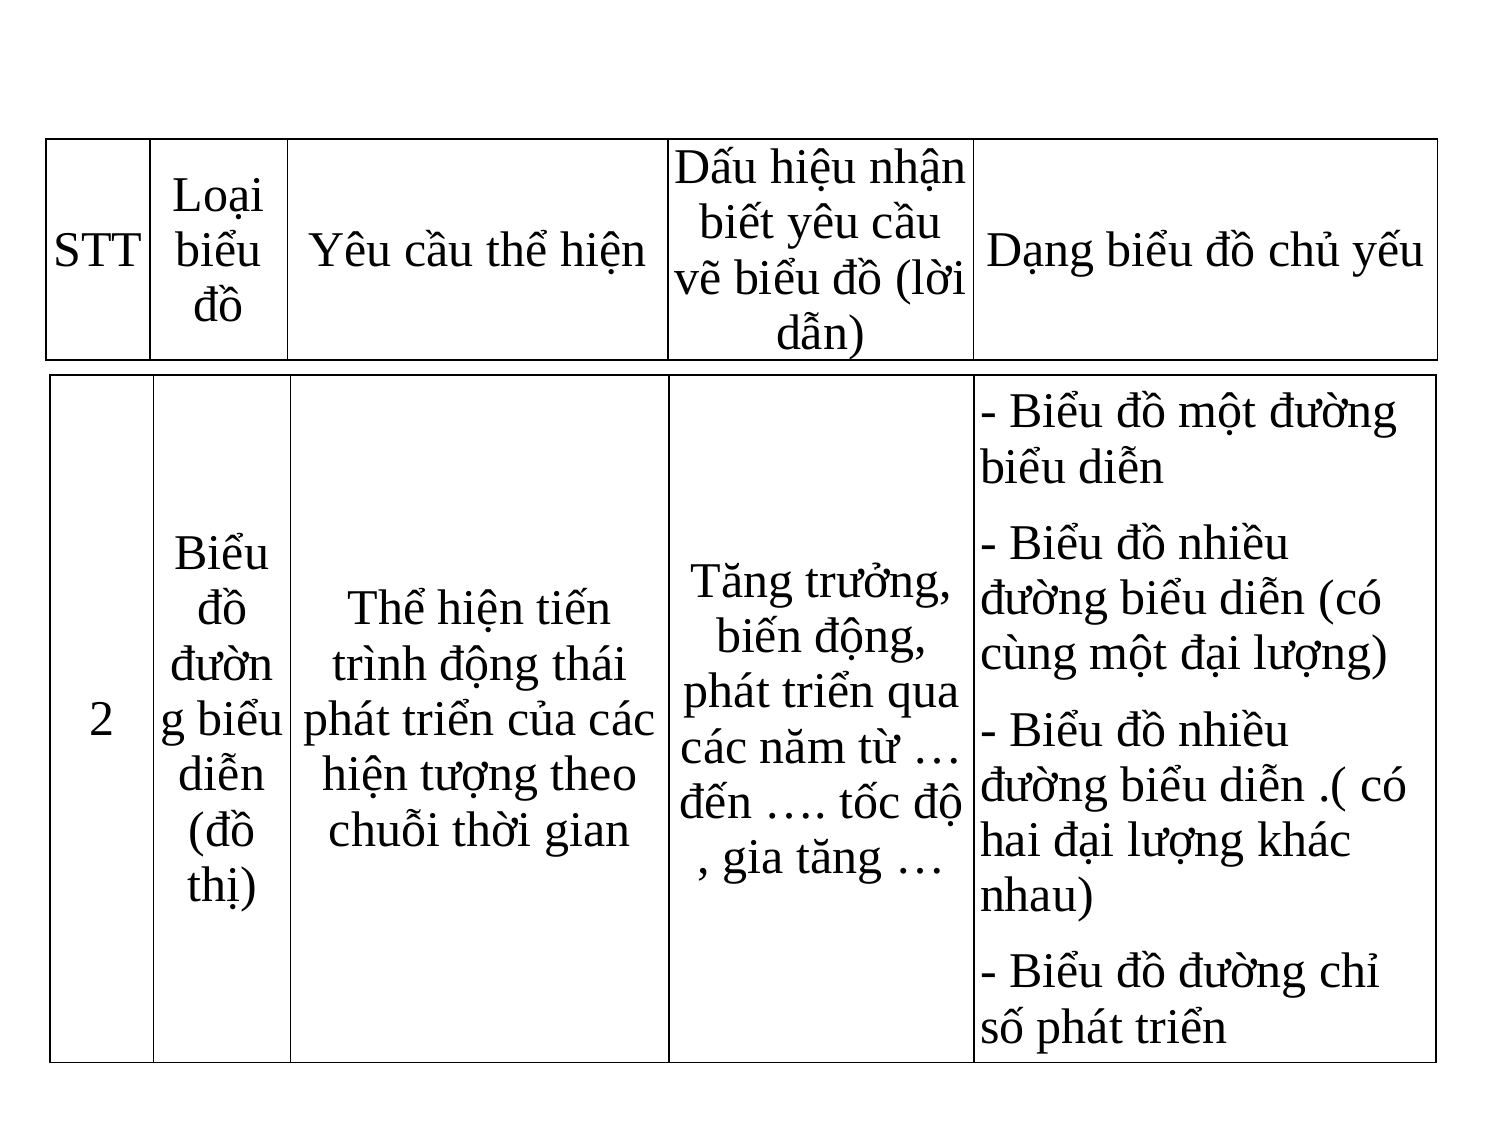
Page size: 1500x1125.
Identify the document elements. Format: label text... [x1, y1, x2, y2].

table_header Dấu hiệu nhận biết yêu cầu vẽ biểu đồ (lời dẫn) [669, 140, 973, 359]
table_header Dạng biểu đồ chủ yếu [974, 140, 1437, 359]
table_header - Biểu đồ một đường biểu diễn - Biểu đồ nhiều đường biểu diễn (có cùng một đại lượng) - Biểu đồ nhiều đường biểu diễn .( có hai đại lượng khác nhau) - Biểu đồ đường chỉ số phát triển [975, 376, 1435, 1062]
table_header Yêu cầu thể hiện [288, 140, 667, 359]
table_header Thể hiện tiến trình động thái phát triển của các hiện tượng theo chuỗi thời gian [291, 376, 668, 1062]
table_header STT [47, 140, 149, 359]
table_header Biểu đồ đường biểu diễn (đồ thị) [154, 376, 290, 1062]
table_header Tăng trưởng, biến động, phát triển qua các năm từ …đến …. tốc độ , gia tăng … [670, 376, 973, 1062]
table_header 2 [51, 376, 153, 1062]
table_header Loại biểu đồ [151, 140, 287, 359]
